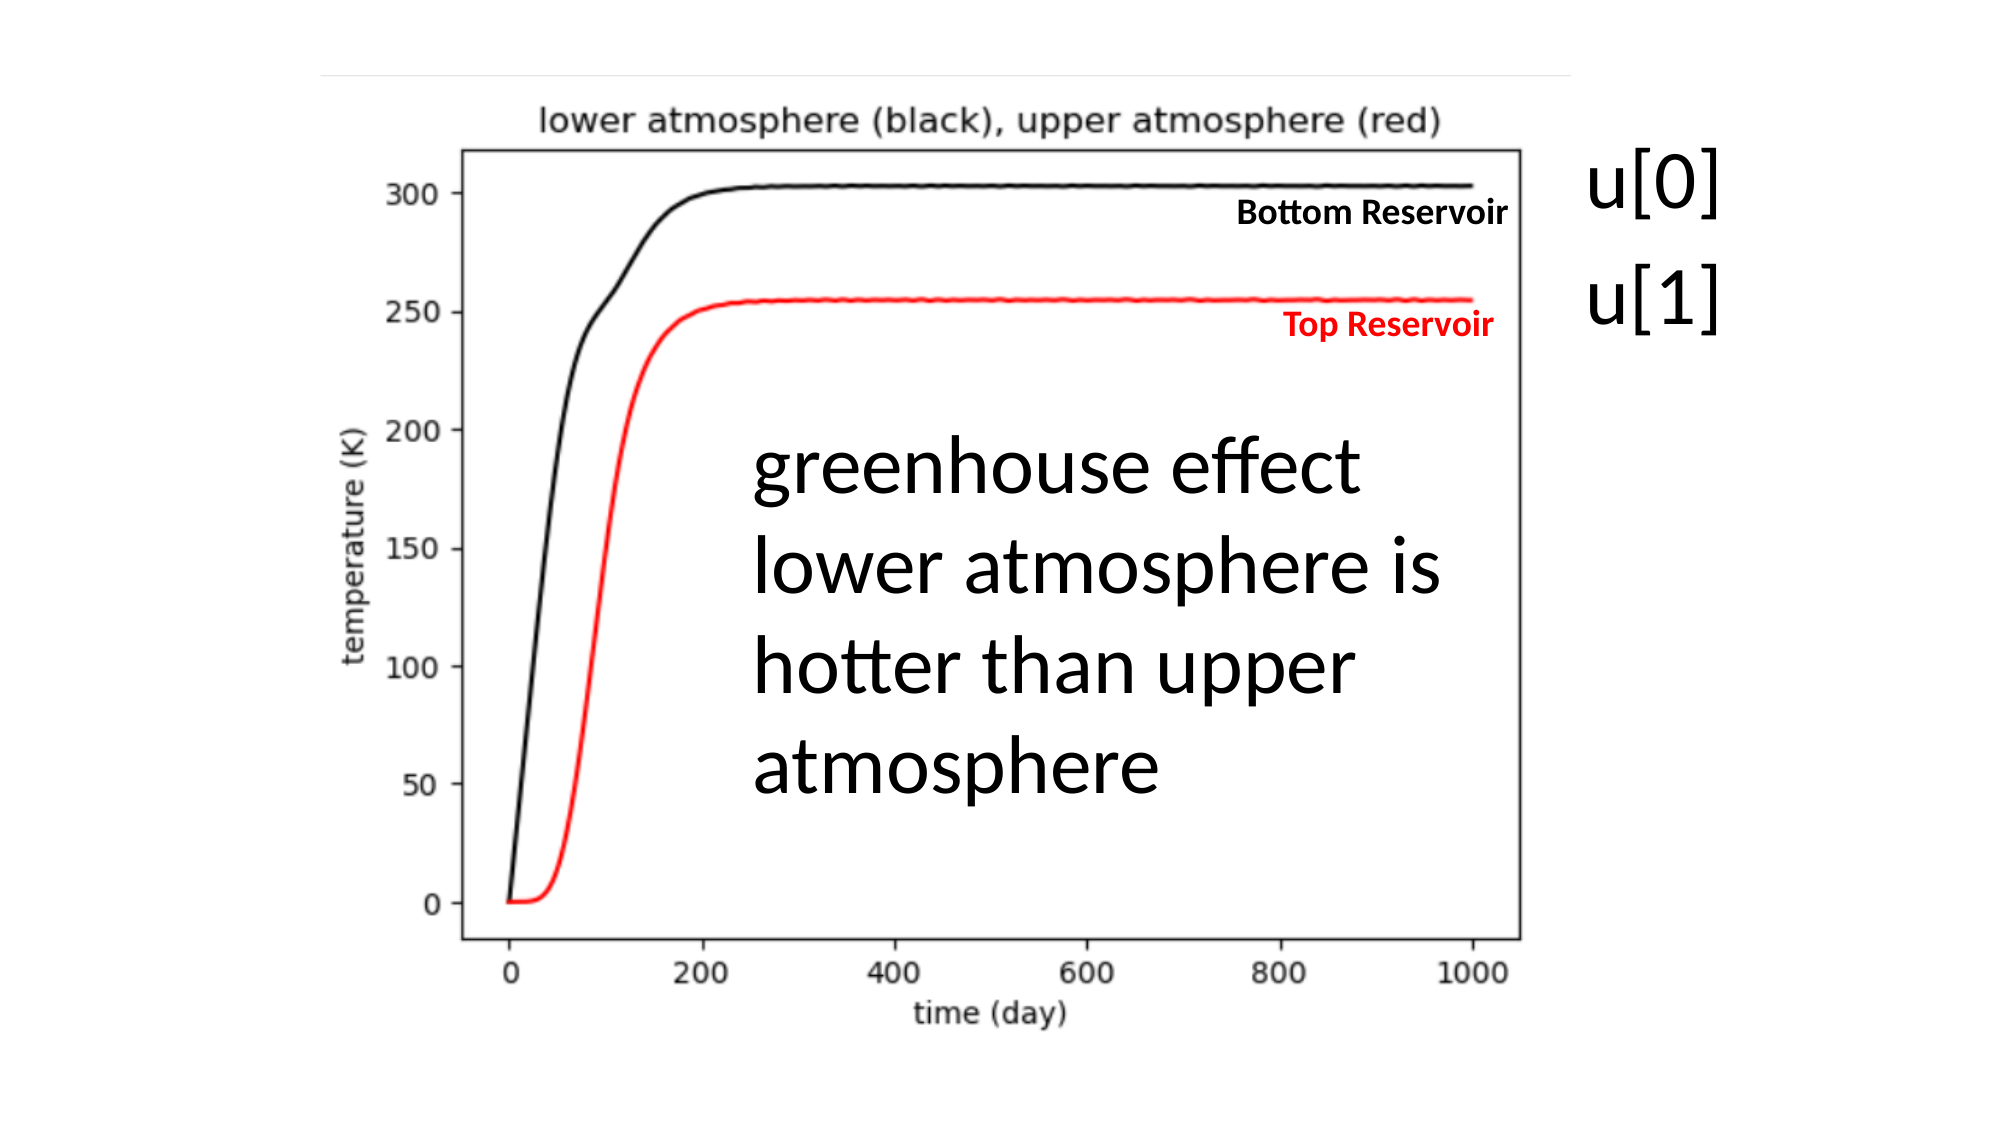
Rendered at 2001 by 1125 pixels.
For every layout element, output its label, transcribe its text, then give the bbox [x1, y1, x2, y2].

text_box u[1] [1571, 233, 1758, 349]
picture [286, 74, 1571, 1038]
text_box u[0] [1571, 117, 1758, 233]
